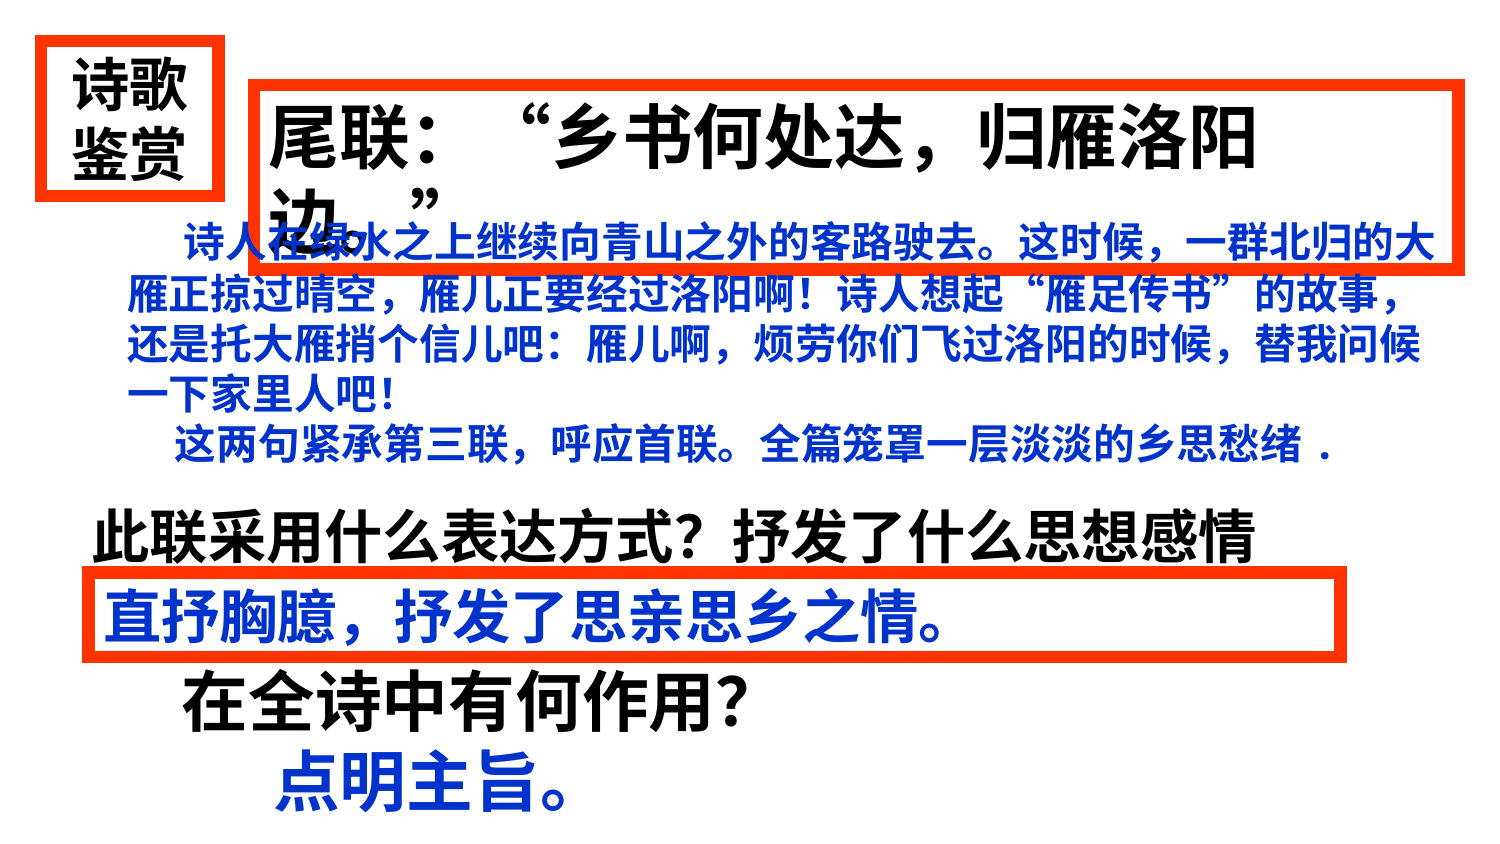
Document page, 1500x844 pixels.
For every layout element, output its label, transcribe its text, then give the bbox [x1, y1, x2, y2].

text_box 尾联：“乡书何处达，归雁洛阳边。” [253, 85, 1459, 200]
text_box 直抒胸臆，抒发了思亲思乡之情。 [88, 578, 1341, 658]
text_box 在全诗中有何作用？ 点明主旨。 [135, 652, 1258, 827]
text_box 诗人在绿水之上继续向青山之外的客路驶去。这时候，一群北归的大雁正掠过晴空，雁儿正要经过洛阳啊！诗人想起“雁足传书”的故事，还是托大雁捎个信儿吧：雁儿啊，烦劳你们飞过洛阳的时候，替我问候一下家里人吧！ 这两句紧承第三联，呼应首联。全篇笼罩一层淡淡的乡思愁绪. [112, 200, 1471, 476]
text_box 诗歌鉴赏 [41, 41, 219, 196]
text_box 此联采用什么表达方式？抒发了什么思想感情 [76, 492, 1388, 578]
